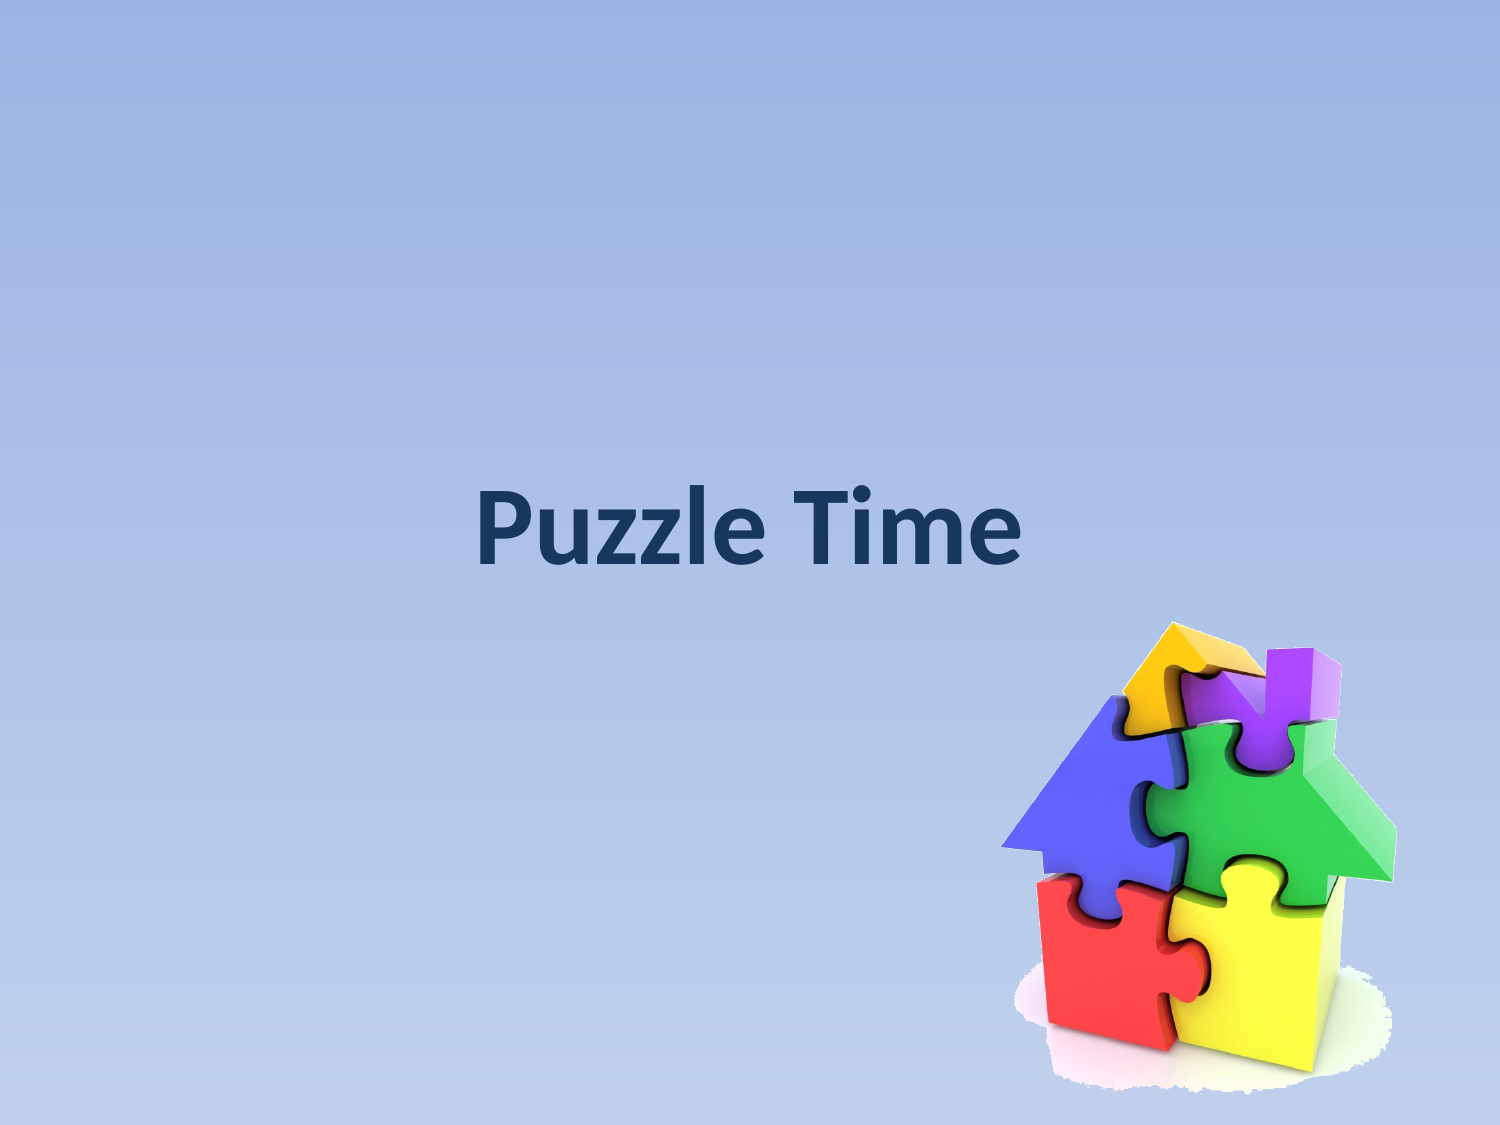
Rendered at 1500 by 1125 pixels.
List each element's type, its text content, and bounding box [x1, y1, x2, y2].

text_box Puzzle Time [135, 444, 1365, 595]
picture [926, 581, 1472, 1125]
